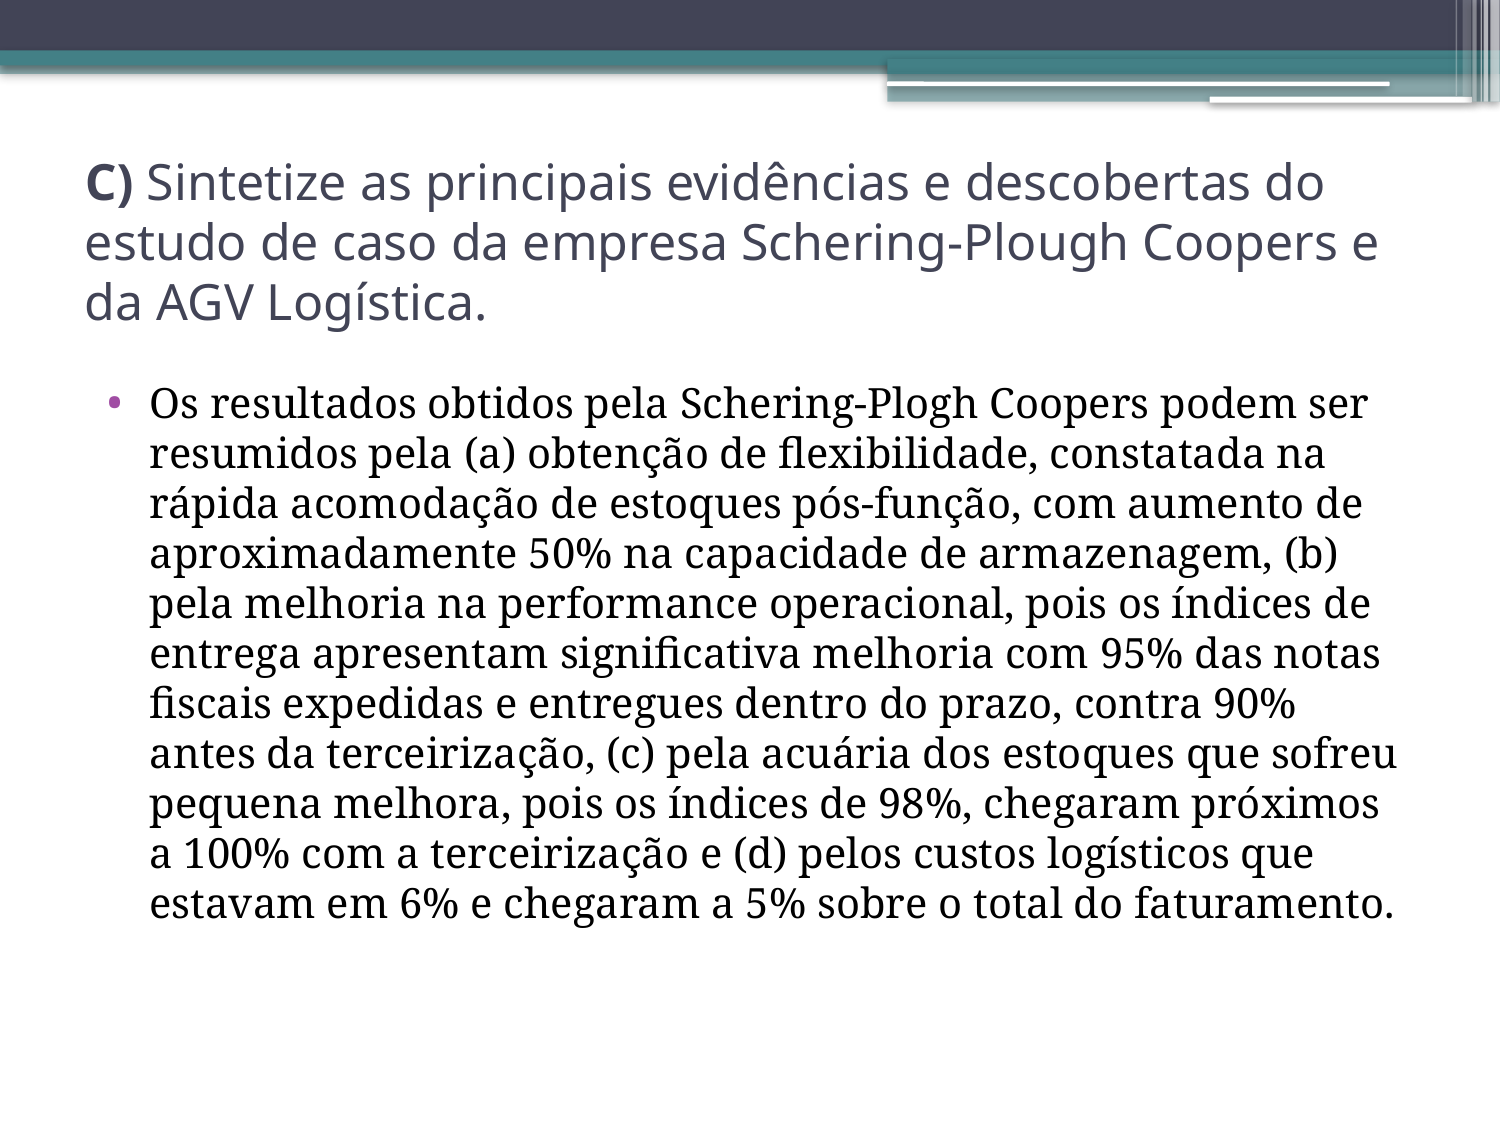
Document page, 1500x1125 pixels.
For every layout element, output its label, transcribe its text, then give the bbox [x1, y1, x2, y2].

title C) Sintetize as principais evidências e descobertas do estudo de caso da empresa Schering-Plough Coopers e da AGV Logística. [70, 140, 1421, 340]
list Os resultados obtidos pela Schering-Plogh Coopers podem ser resumidos pela (a) obtenção de flexibilidade, constatada na rápida acomodação de estoques pós-função, com aumento de aproximadamente 50% na capacidade de armazenagem, (b) pela melhoria na performance operacional, pois os índices de entrega apresentam significativa melhoria com 95% das notas fiscais expedidas e entregues dentro do prazo, contra 90% antes da terceirização, (c) pela acuária dos estoques que sofreu pequena melhora, pois os índices de 98%, chegaram próximos a 100% com a terceirização e (d) pelos custos logísticos que estavam em 6% e chegaram a 5% sobre o total do faturamento. [75, 368, 1425, 1079]
